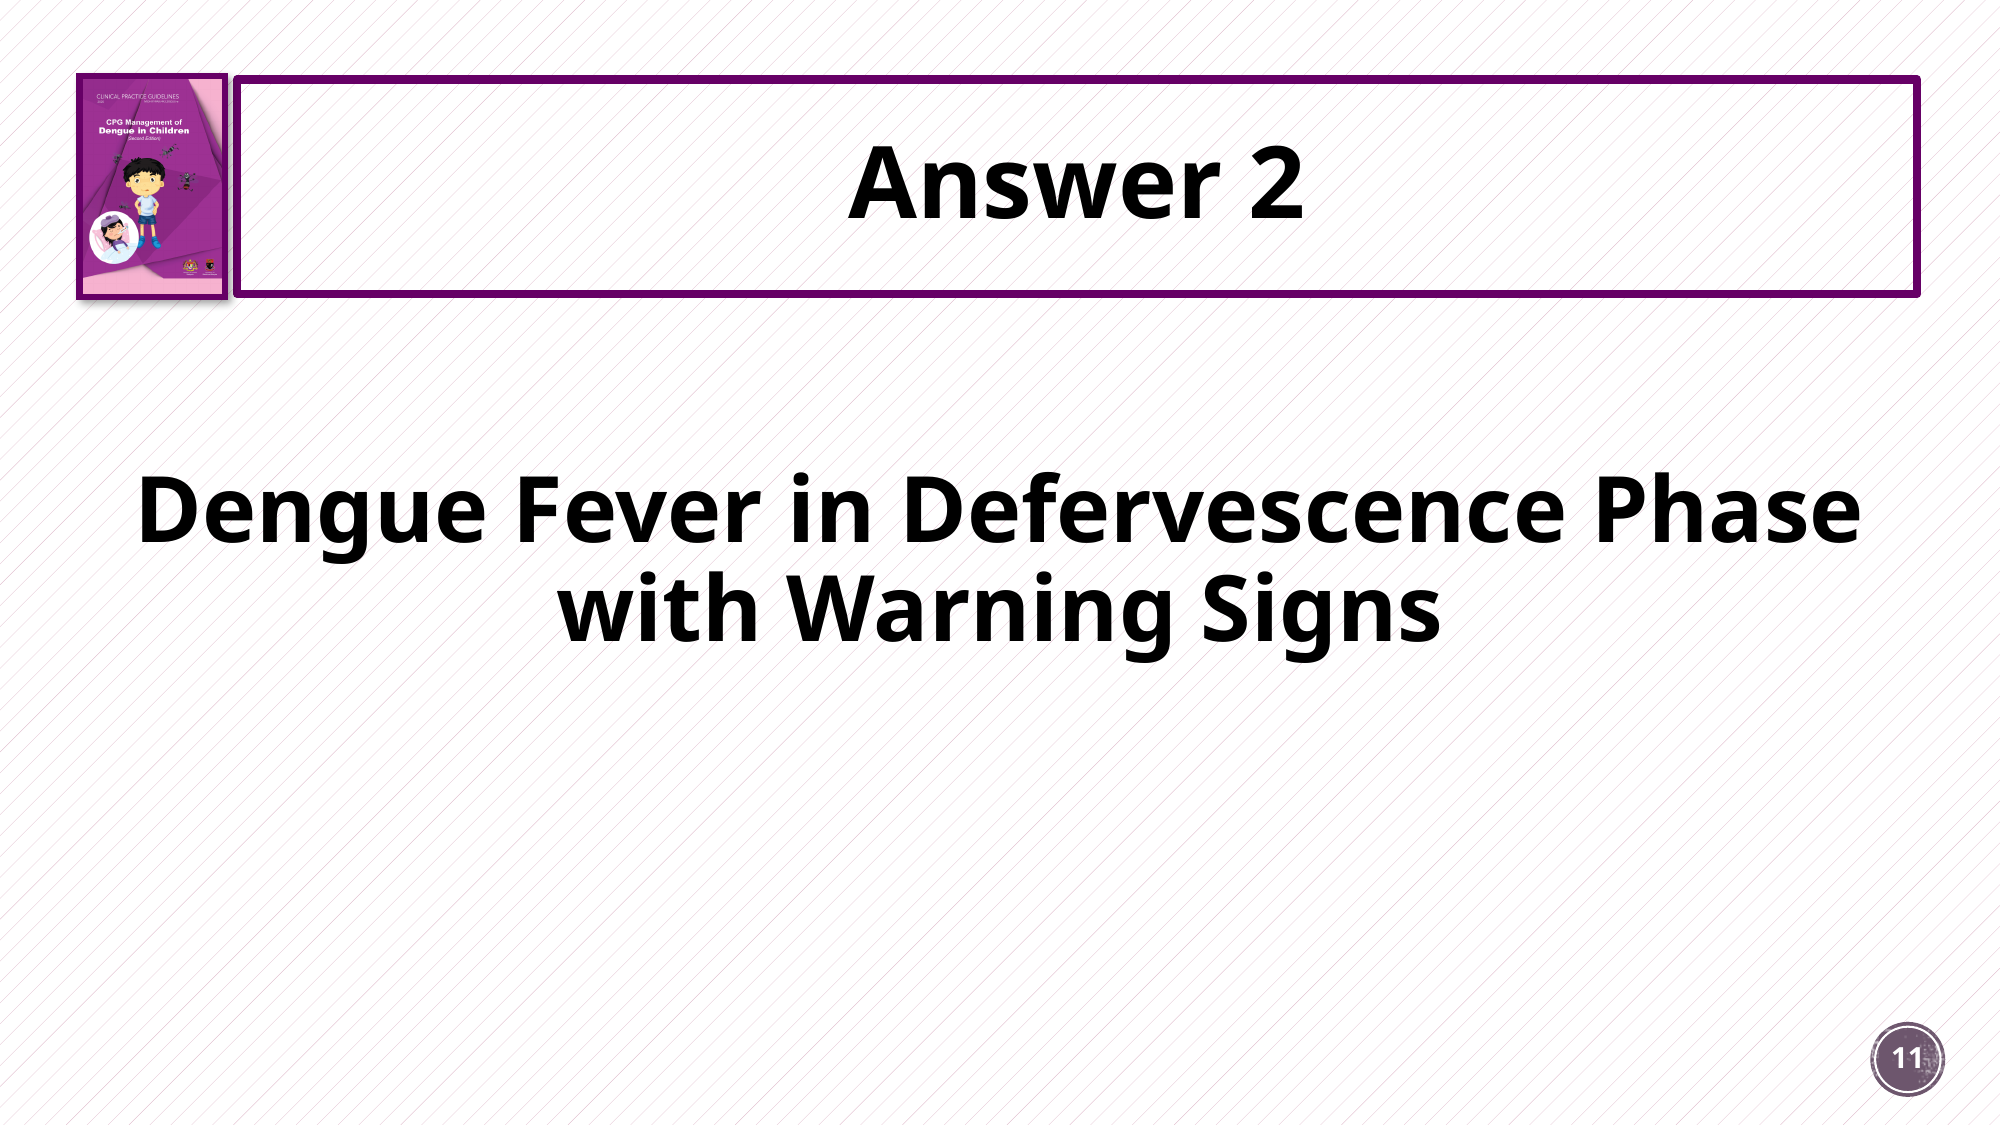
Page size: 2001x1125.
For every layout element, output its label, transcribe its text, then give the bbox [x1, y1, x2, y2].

title Dengue Fever in Defervescence Phase with Warning Signs [82, 430, 1918, 695]
slide_number 11 [1855, 1028, 1961, 1089]
text_box Answer 2 [237, 79, 1918, 294]
picture [83, 79, 222, 294]
